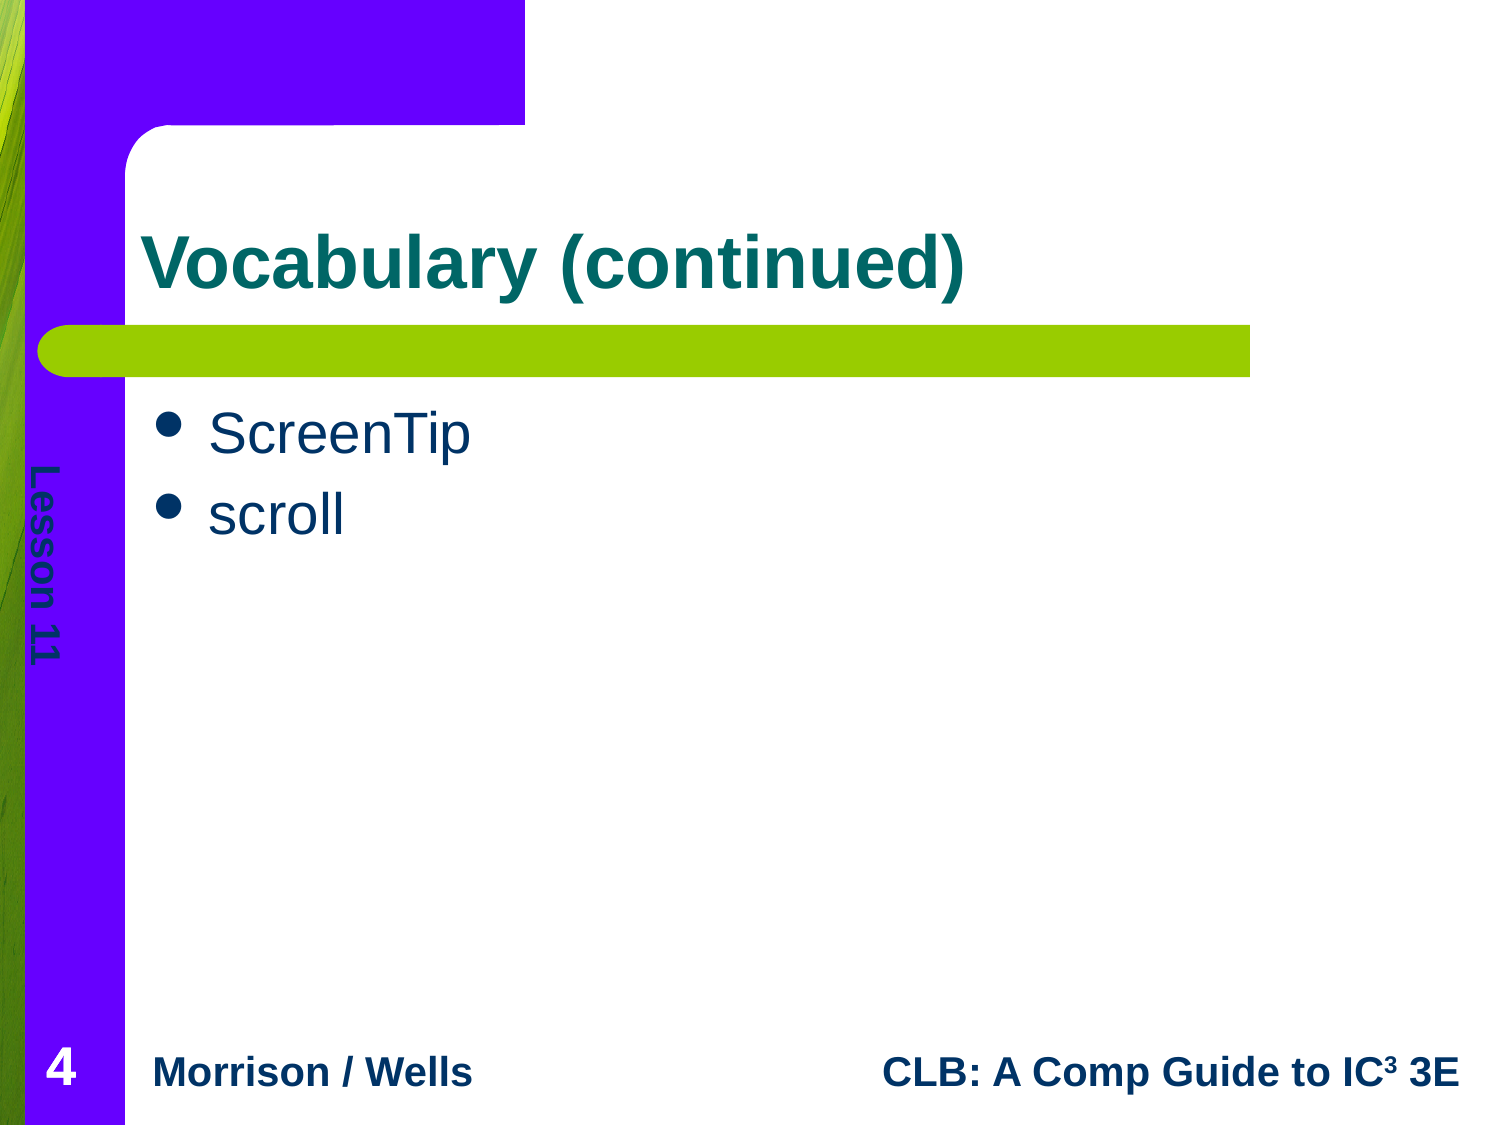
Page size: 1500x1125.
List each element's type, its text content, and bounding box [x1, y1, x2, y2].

list ScreenTip scroll [137, 387, 1400, 999]
title Vocabulary (continued) [124, 124, 1426, 313]
picture [0, 0, 25, 1125]
text_box 4 [13, 1023, 111, 1105]
